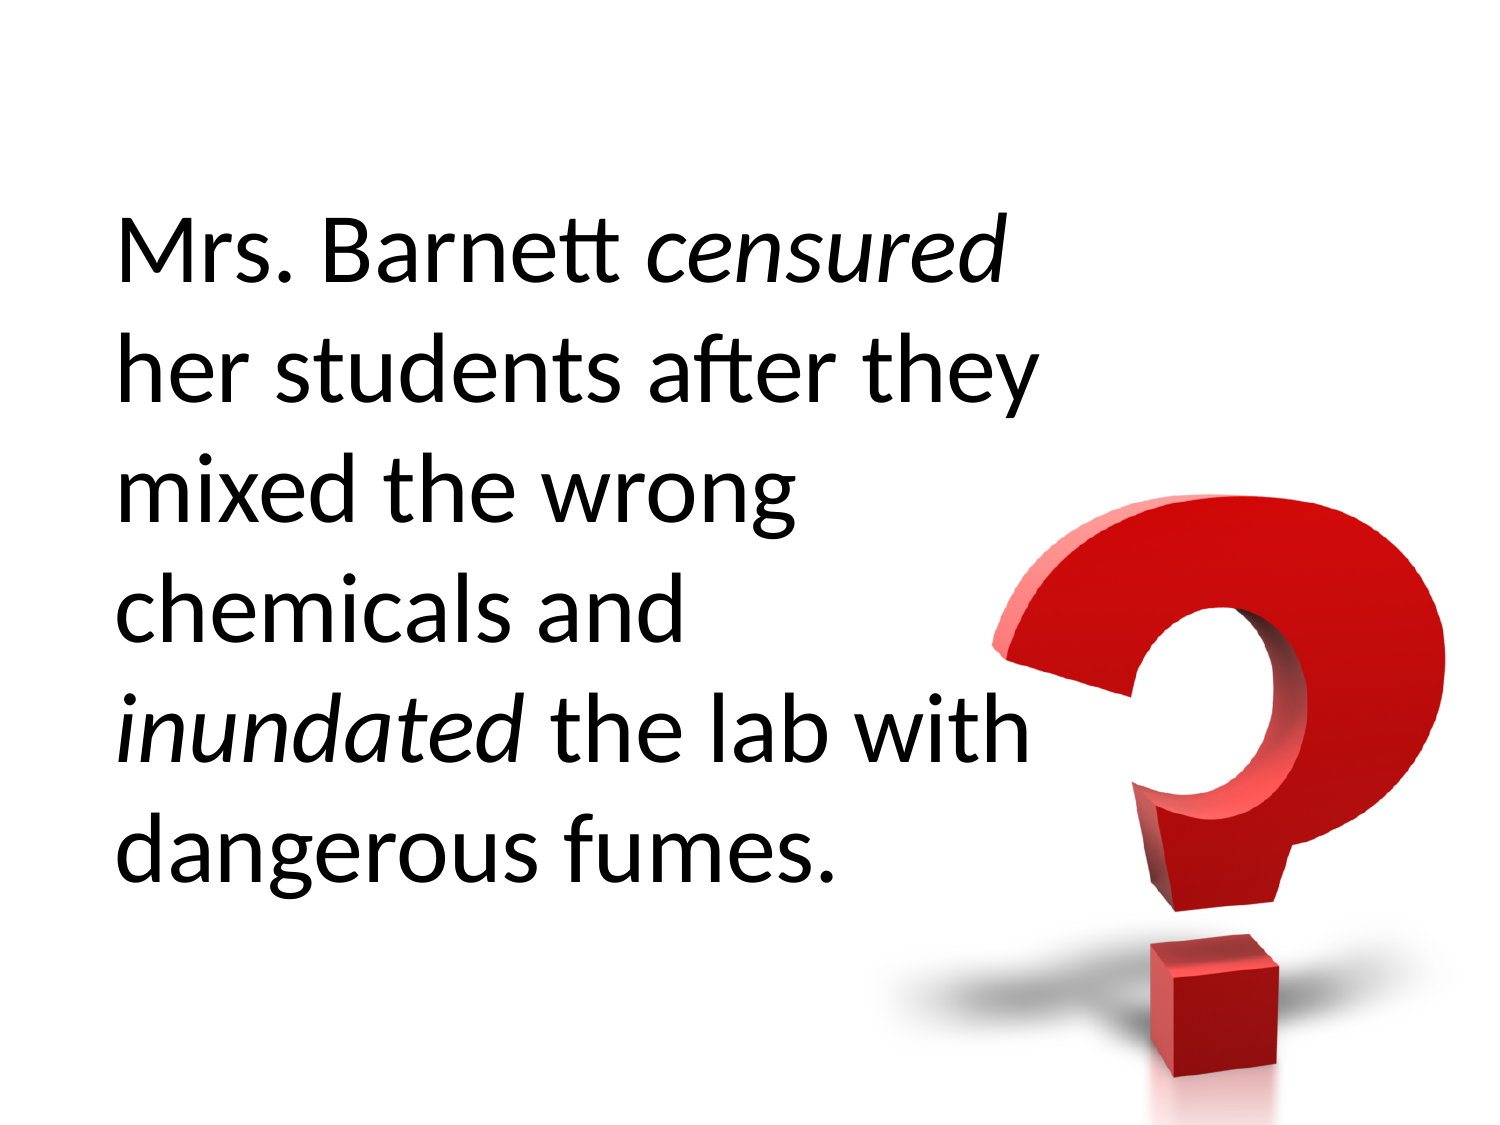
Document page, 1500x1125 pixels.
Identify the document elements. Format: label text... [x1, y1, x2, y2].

text_box Mrs. Barnett censured her students after they mixed the wrong chemicals and inundated the lab with dangerous fumes. [99, 174, 1063, 955]
picture [843, 474, 1500, 1125]
